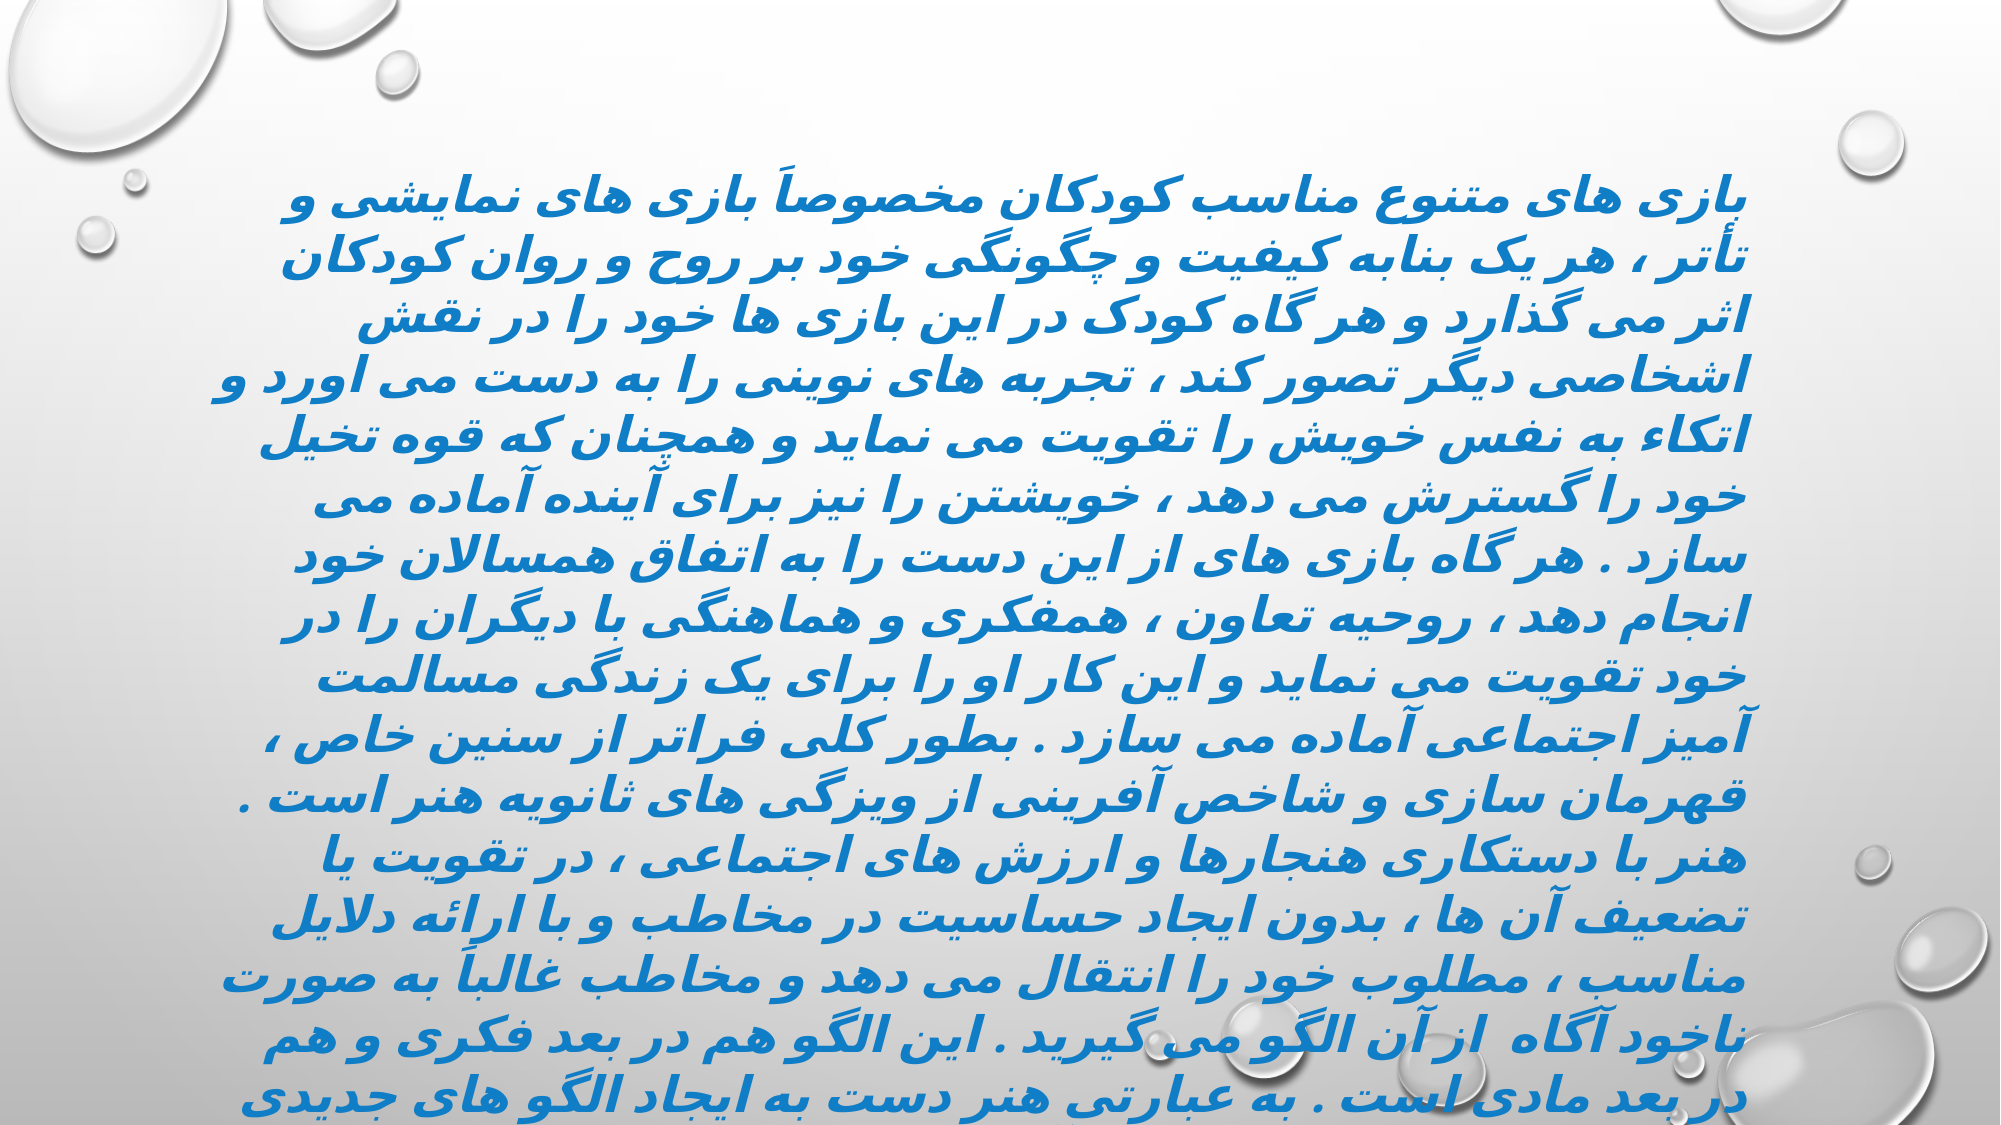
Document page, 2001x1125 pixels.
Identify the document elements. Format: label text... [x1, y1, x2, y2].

text_box بازی های متنوع مناسب کودکان مخصوصاَ بازی های نمایشی و تأتر ، هر یک بنابه کیفیت و چگونگی خود بر روح و روان کودکان اثر می گذارد و هر گاه کودک در این بازی ها خود را در نقش اشخاصی دیگر تصور کند ، تجربه های نوینی را به دست می اورد و اتکاء به نفس خویش را تقویت می نماید و همچنان که قوه تخیل خود را گسترش می دهد ، خویشتن را نیز برای آینده آماده می سازد . هر گاه بازی های از این دست را به اتفاق همسالان خود انجام دهد ، روحیه تعاون ، همفکری و هماهنگی با دیگران را در خود تقویت می نماید و این کار او را برای یک زندگی مسالمت آمیز اجتماعی آماده می سازد . بطور کلی فراتر از سنین خاص ، قهرمان سازی و شاخص آفرینی از ویزگی های ثانویه هنر است . هنر با دستکاری هنجارها و ارزش های اجتماعی ، در تقویت یا تضعیف آن ها ، بدون ایجاد حساسیت در مخاطب و با ارائه دلایل مناسب ، مطلوب خود را انتقال می دهد و مخاطب غالباَ به صورت ناخود آگاه از آن الگو می گیرید . این الگو هم در بعد فکری و هم در بعد مادی است . به عبارتی هنر دست به ایجاد الگو های جدیدی می زند که قهرمان و شاخص آن اگر چه پیش از این هم در بطن جامعه قابل رؤیت بوده ، اما پس از آن با برجستگی خاصی در ذهن مخاطب جای می گیرد [193, 154, 1763, 1125]
picture [0, 0, 2000, 1125]
